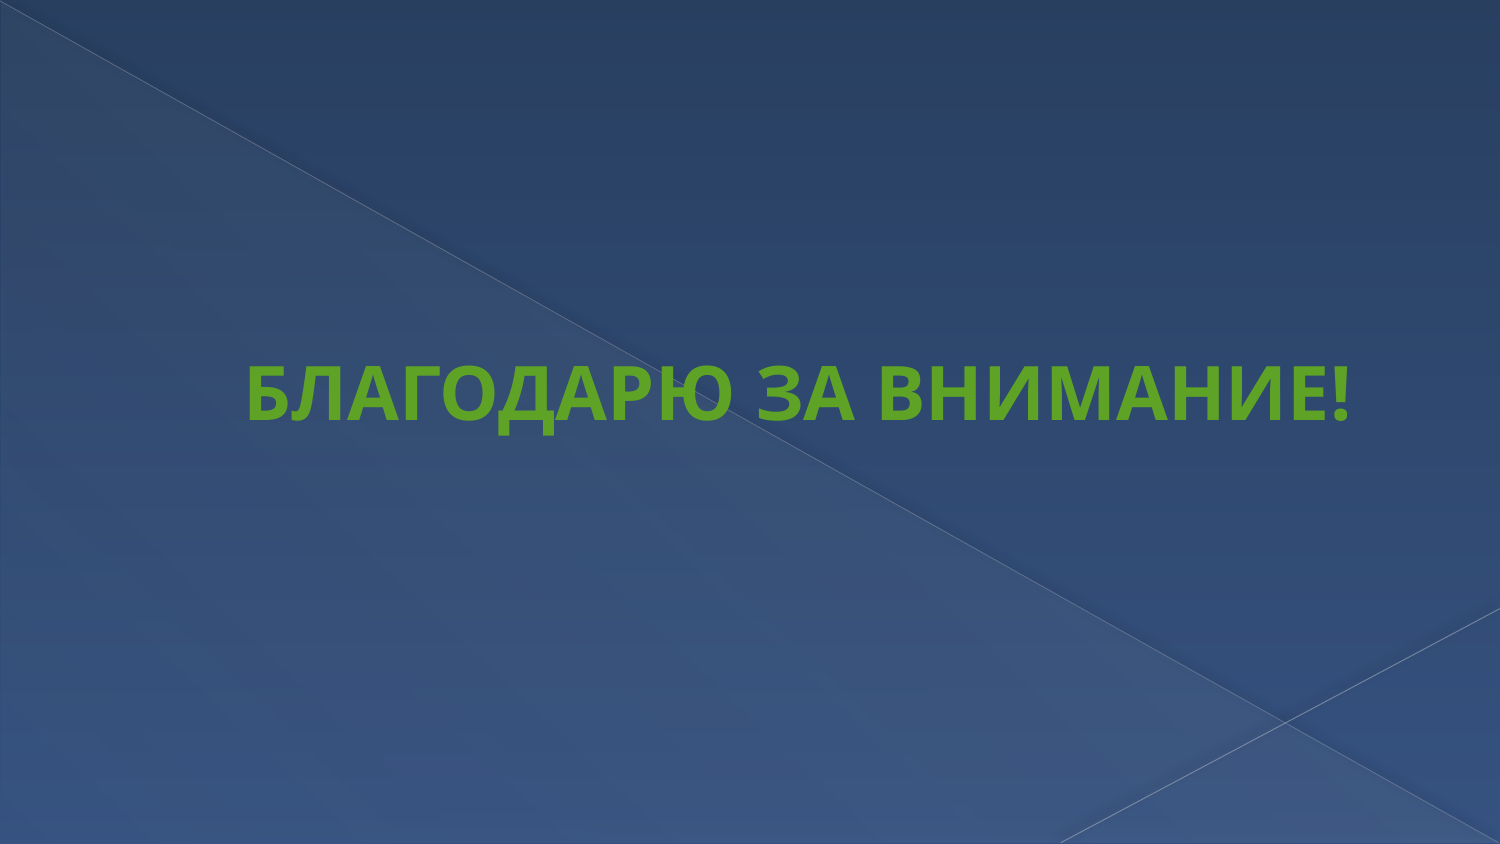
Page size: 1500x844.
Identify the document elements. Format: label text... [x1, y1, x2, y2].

title БЛАГОДАРЮ ЗА ВНИМАНИЕ! [88, 303, 1439, 476]
